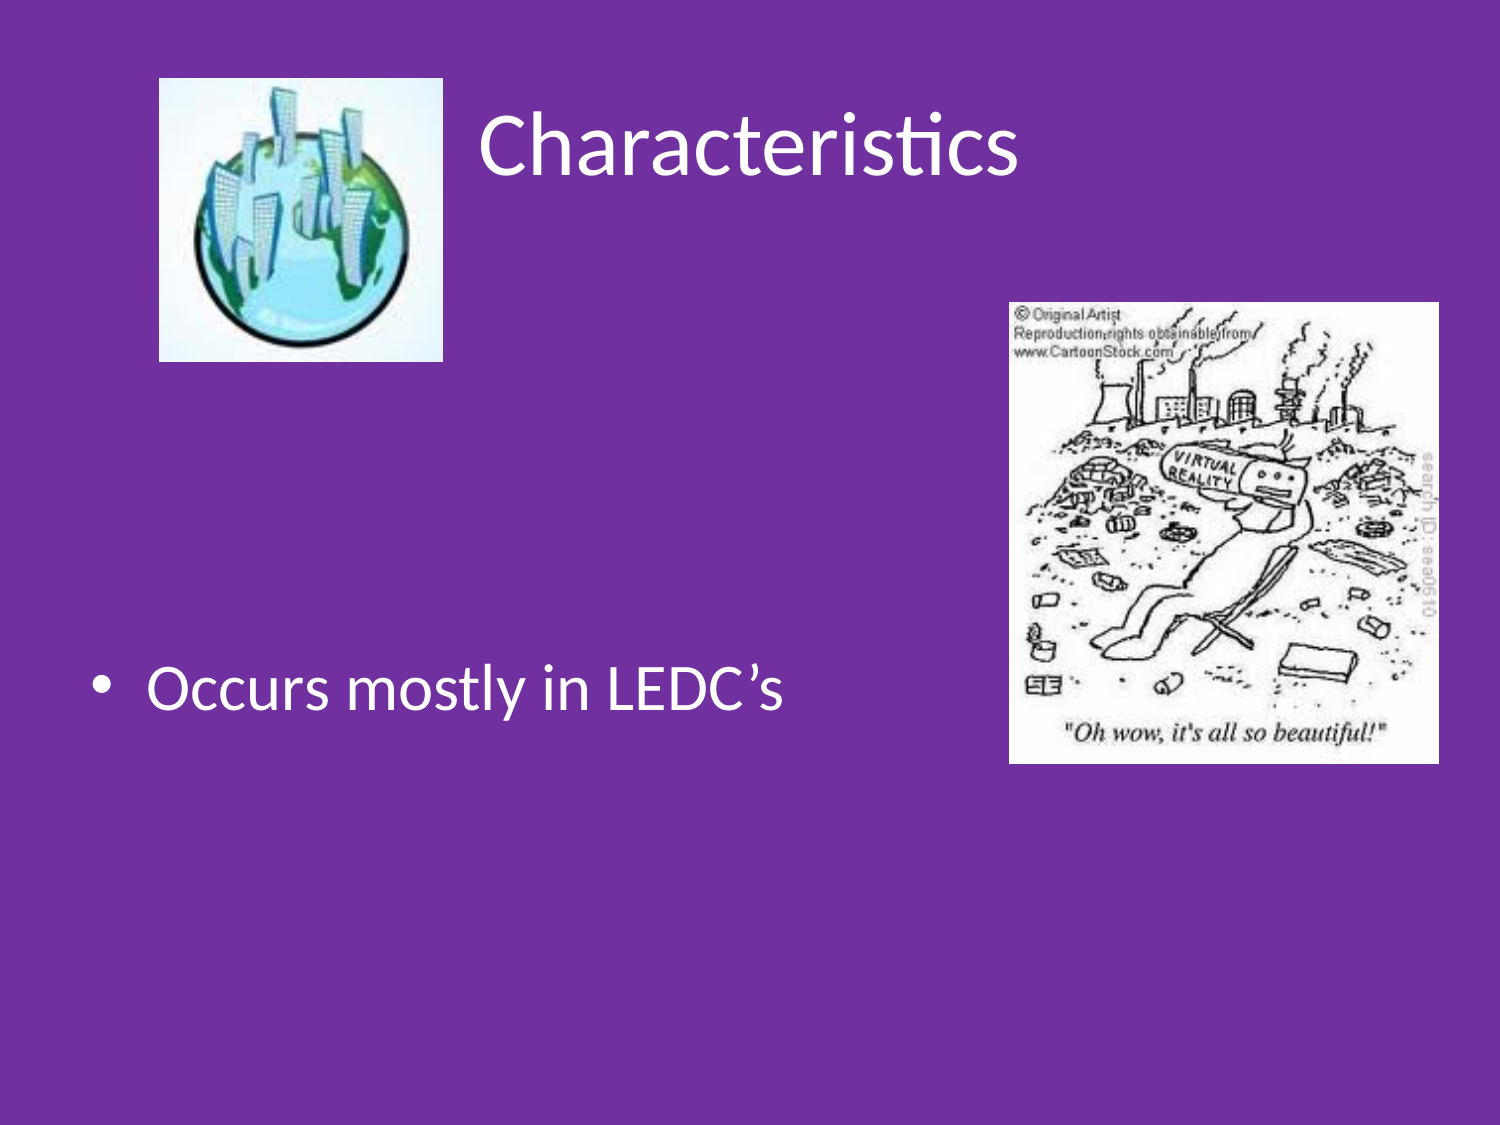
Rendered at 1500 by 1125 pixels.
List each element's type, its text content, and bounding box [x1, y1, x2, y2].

picture [1009, 302, 1440, 764]
list Occurs mostly in LEDC’s [75, 262, 1425, 1005]
title Characteristics [75, 45, 1425, 233]
picture [159, 77, 444, 362]
